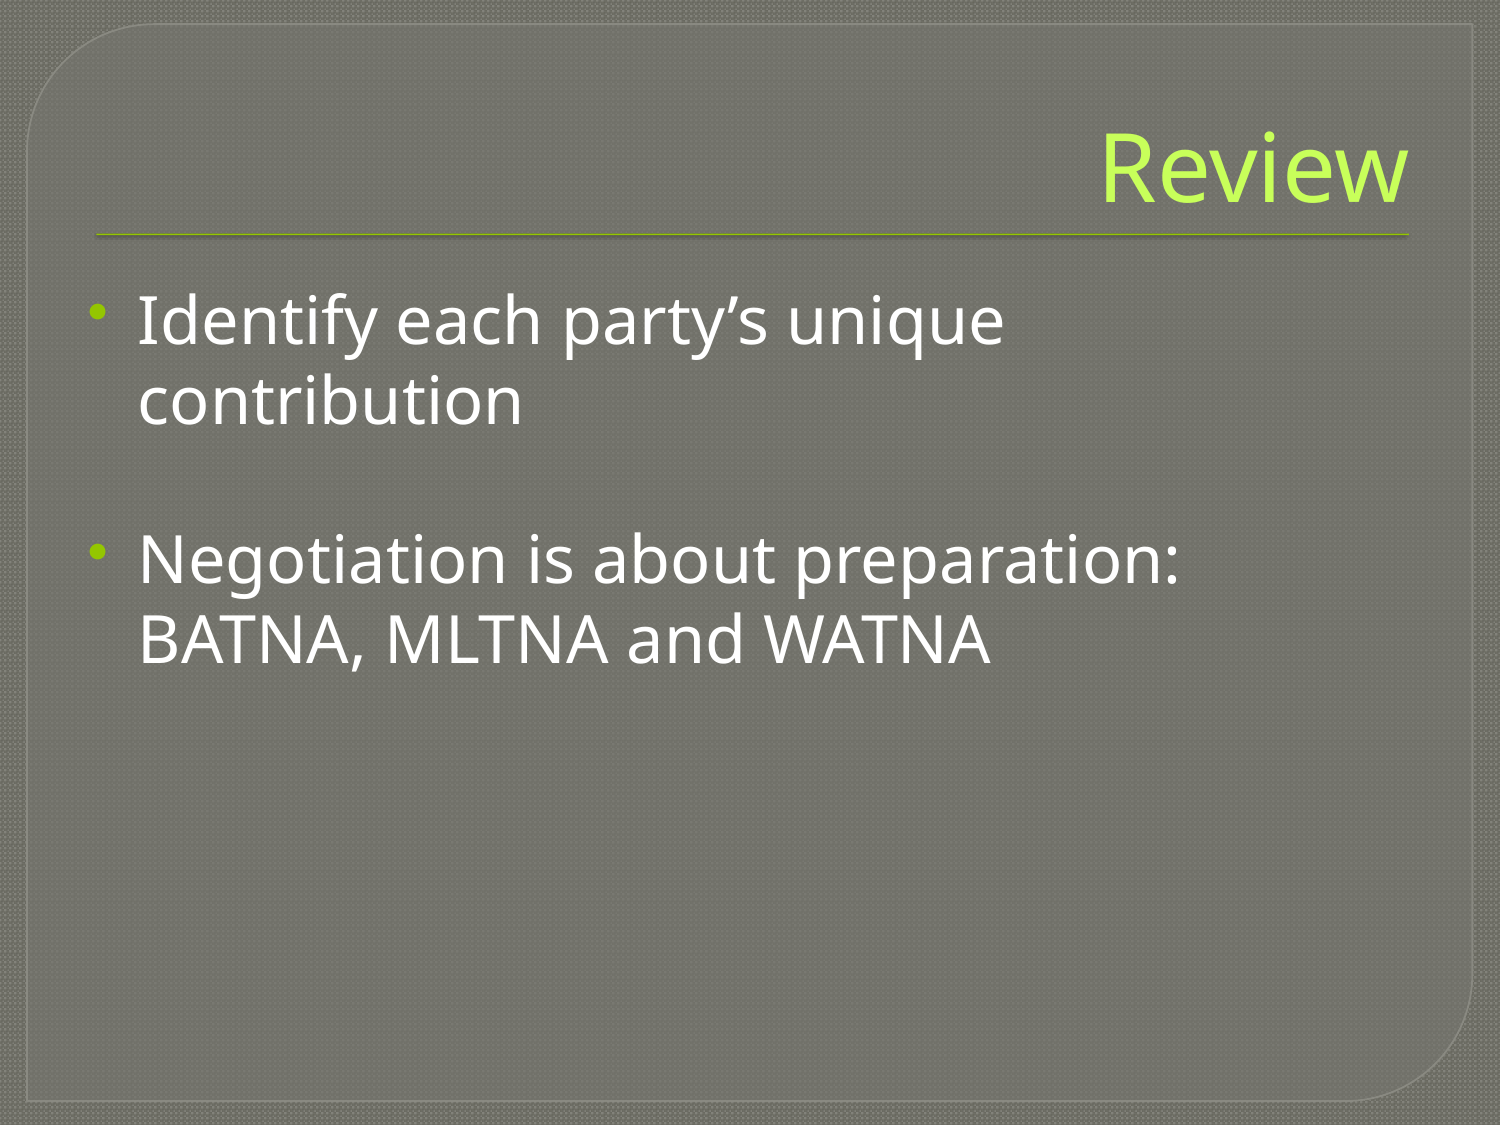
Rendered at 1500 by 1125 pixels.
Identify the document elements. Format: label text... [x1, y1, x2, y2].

title Review [75, 41, 1425, 230]
list Identify each party’s unique contribution Negotiation is about preparation: BATNA, MLTNA and WATNA [75, 270, 1425, 1013]
